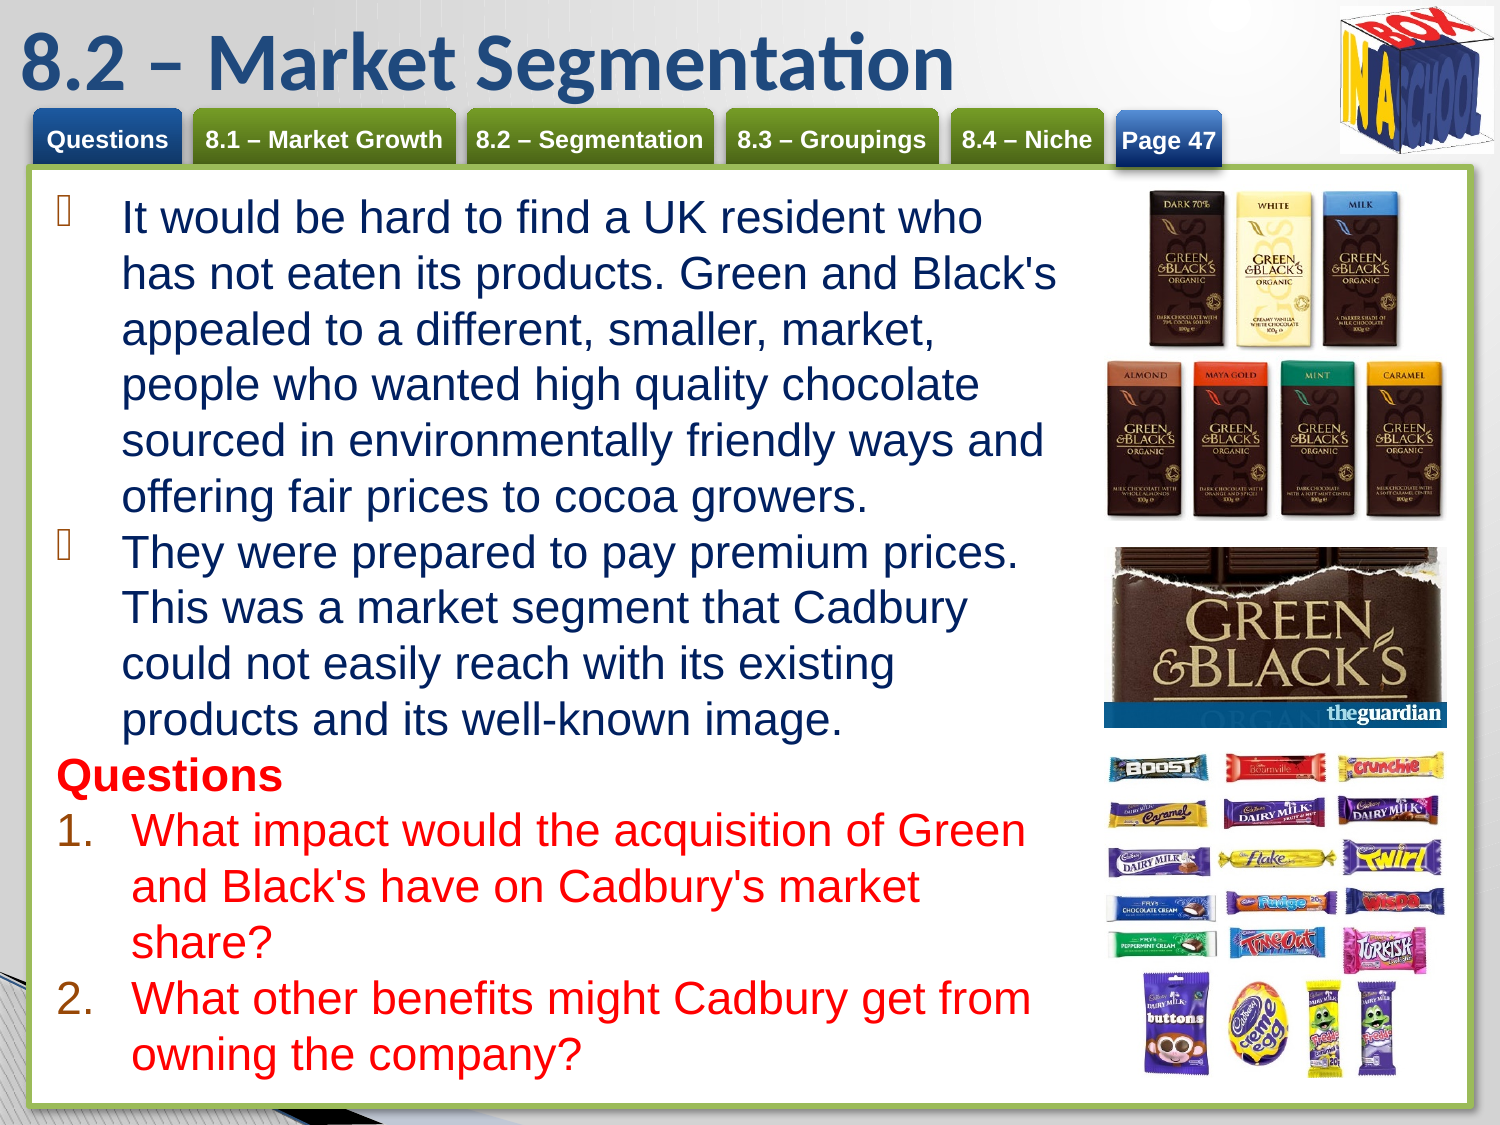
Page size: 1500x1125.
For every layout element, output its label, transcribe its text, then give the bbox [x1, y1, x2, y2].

picture [1104, 751, 1448, 1078]
text_box Page 47 [1116, 109, 1223, 167]
picture [1340, 6, 1495, 154]
text_box It would be hard to find a UK resident who has not eaten its products. Green and Black's appealed to a different, smaller, market, people who wanted high quality chocolate sourced in environmentally friendly ways and offering fair prices to cocoa growers. They were prepared to pay premium prices. This was a market segment that Cadbury could not easily reach with its existing products and its well-known image. Questions What impact would the acquisition of Green and Black's have on Cadbury's market share? What other benefits might Cadbury get from owning the company? [41, 179, 1081, 1087]
picture [1104, 184, 1448, 522]
picture [281, 1114, 303, 1125]
picture [1104, 547, 1448, 729]
title 8.2 – Market Segmentation [5, 11, 1270, 102]
